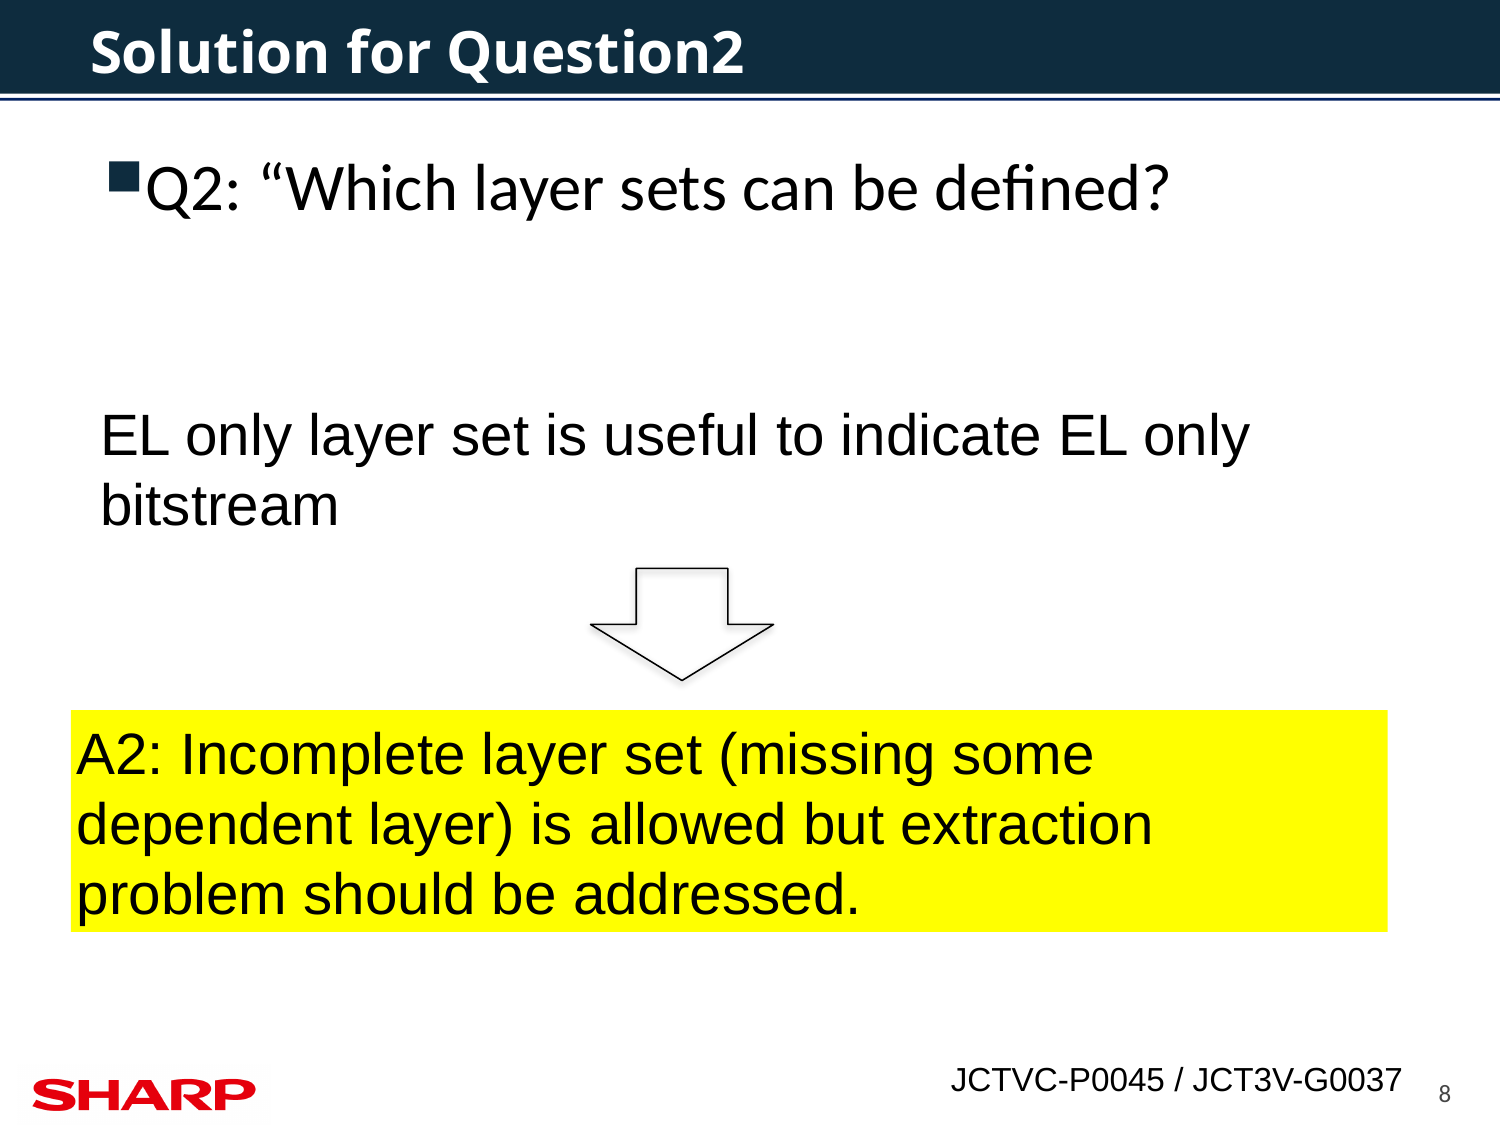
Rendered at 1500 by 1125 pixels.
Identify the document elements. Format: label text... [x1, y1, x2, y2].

list Q2: “Which layer sets can be defined? [74, 128, 1426, 1051]
text_box [589, 567, 775, 682]
title Solution for Question2 [74, 15, 1426, 85]
picture [17, 1064, 271, 1125]
text_box EL only layer set is useful to indicate EL only bitstream [94, 391, 1412, 543]
text_box A2: Incomplete layer set (missing some dependent layer) is allowed but extraction problem should be addressed. [70, 710, 1388, 932]
slide_number 8 [1345, 1062, 1467, 1108]
